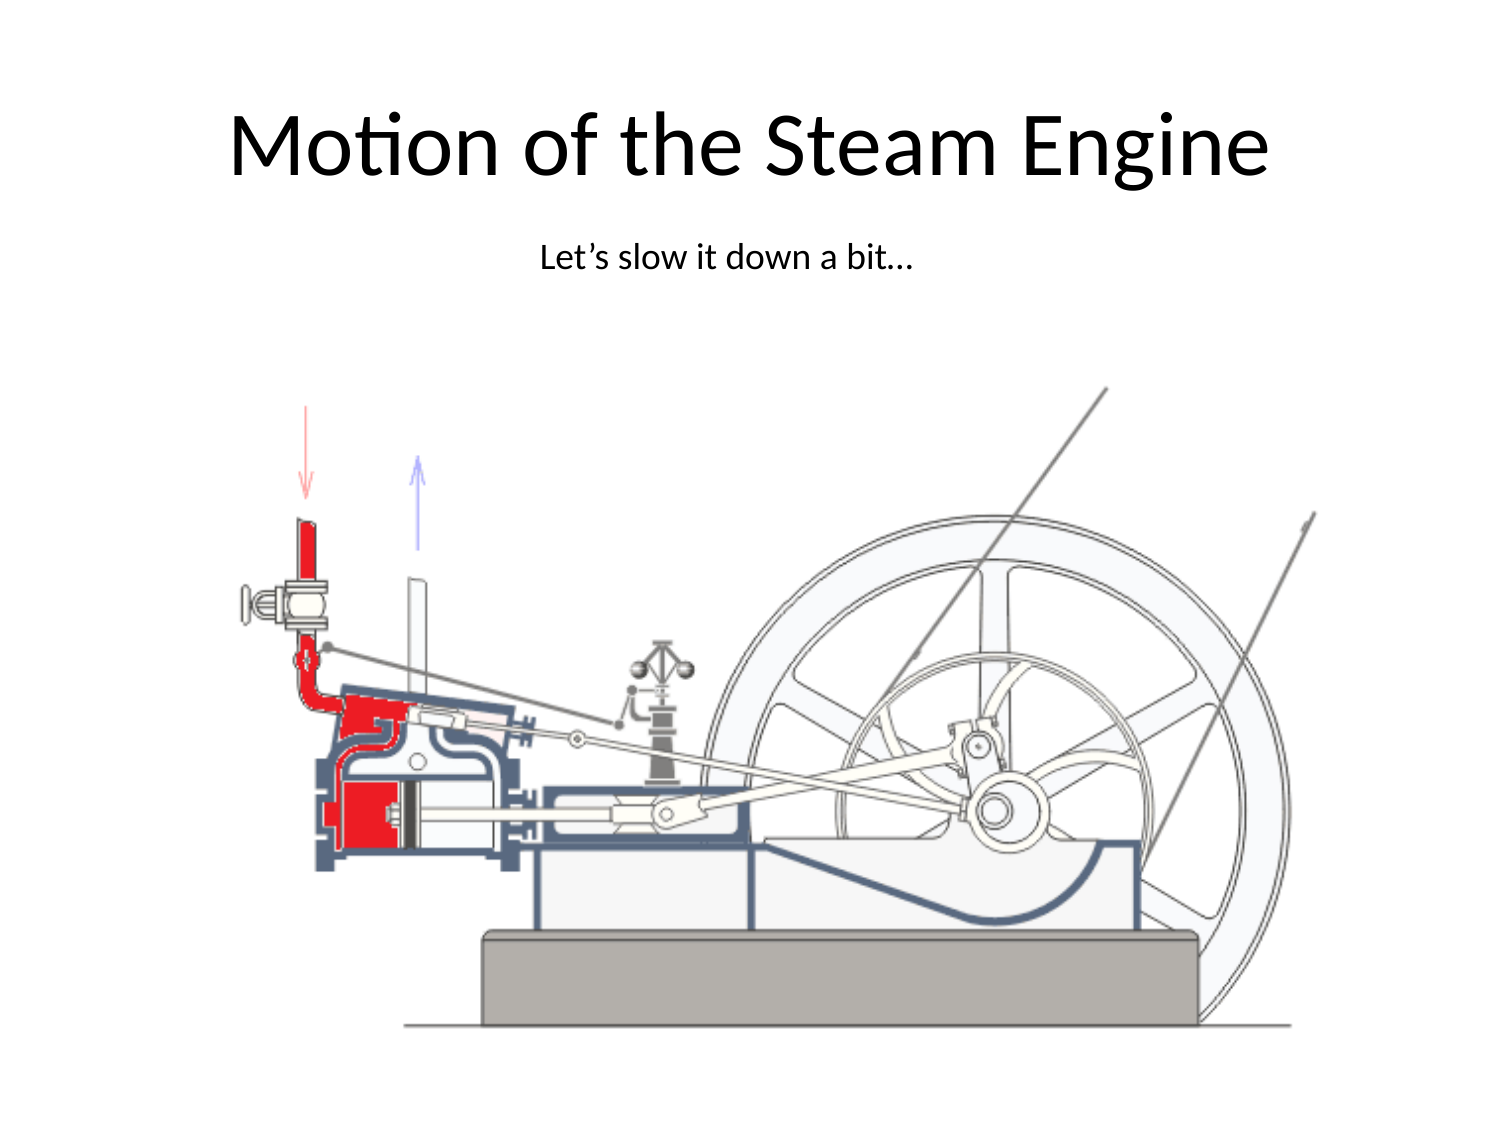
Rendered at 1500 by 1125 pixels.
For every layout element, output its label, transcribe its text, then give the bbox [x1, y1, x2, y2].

picture [212, 349, 1418, 1092]
title Motion of the Steam Engine [75, 45, 1425, 233]
text_box Let’s slow it down a bit… [525, 224, 1088, 285]
